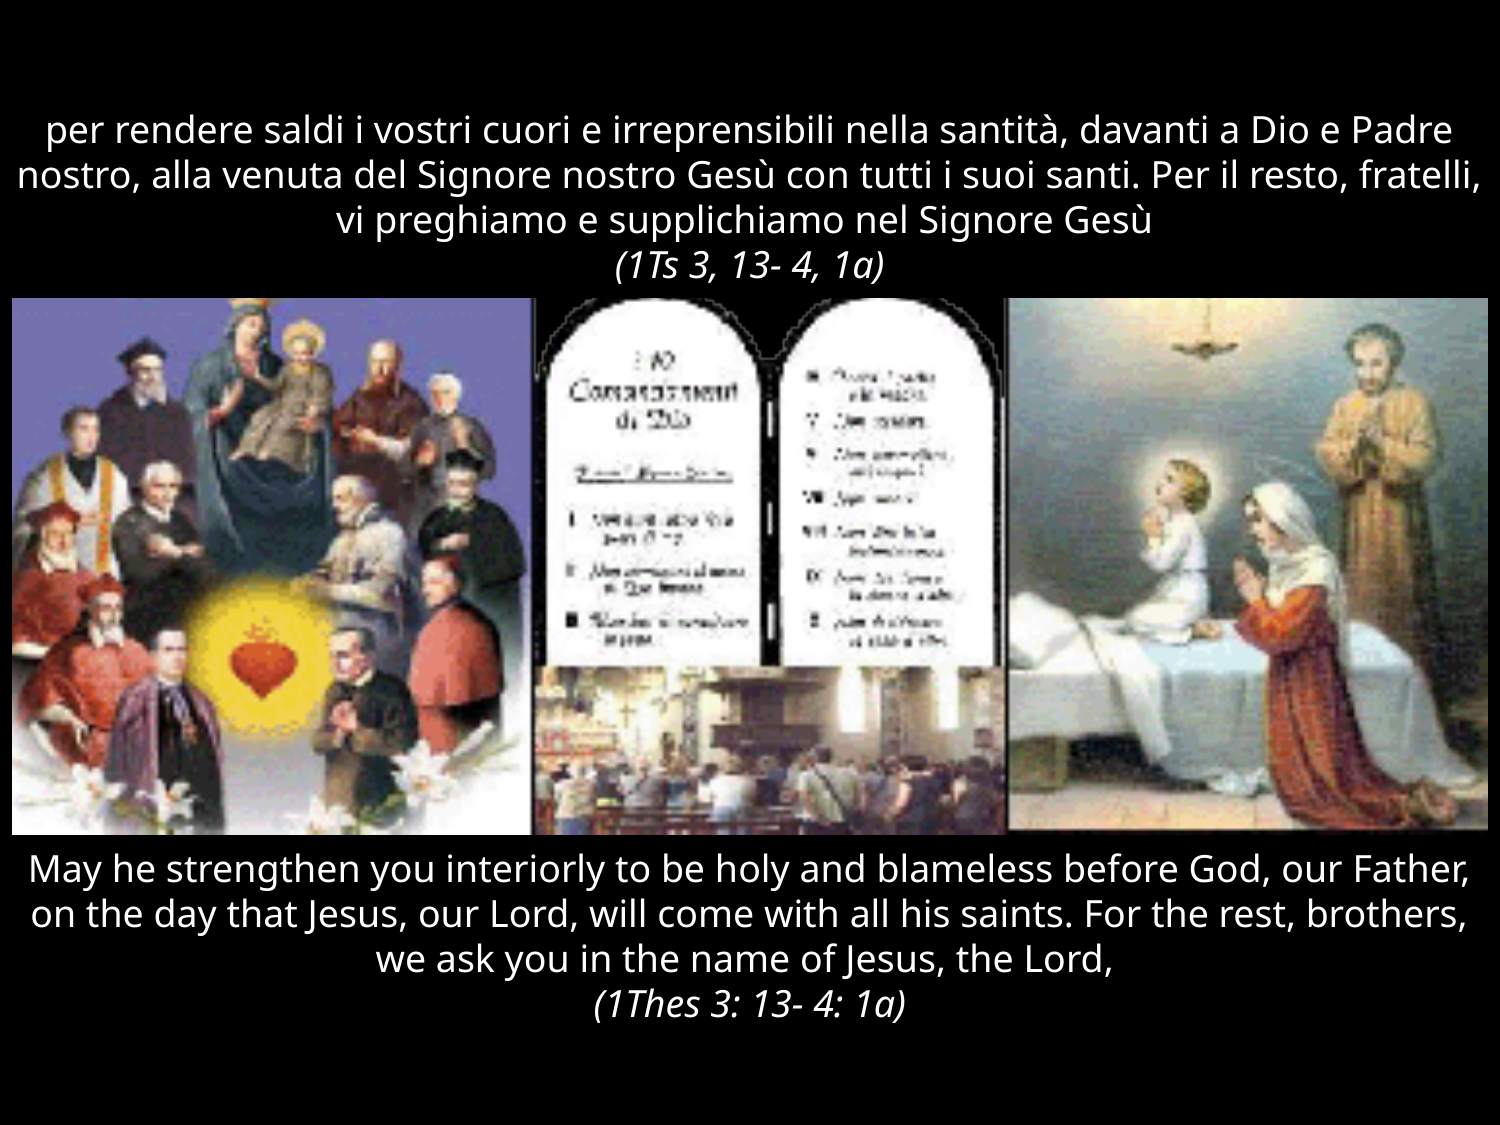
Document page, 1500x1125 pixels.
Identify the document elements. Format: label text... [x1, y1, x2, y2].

text_box May he strengthen you interiorly to be holy and blameless before God, our Father, on the day that Jesus, our Lord, will come with all his saints. For the rest, brothers, we ask you in the name of Jesus, the Lord, (1Thes 3: 13- 4: 1a) [0, 837, 1500, 1033]
title per rendere saldi i vostri cuori e irreprensibili nella santità, davanti a Dio e Padre nostro, alla venuta del Signore nostro Gesù con tutti i suoi santi. Per il resto, fratelli, vi preghiamo e supplichiamo nel Signore Gesù (1Ts 3, 13- 4, 1a) [0, 149, 1500, 288]
picture [12, 298, 1488, 835]
